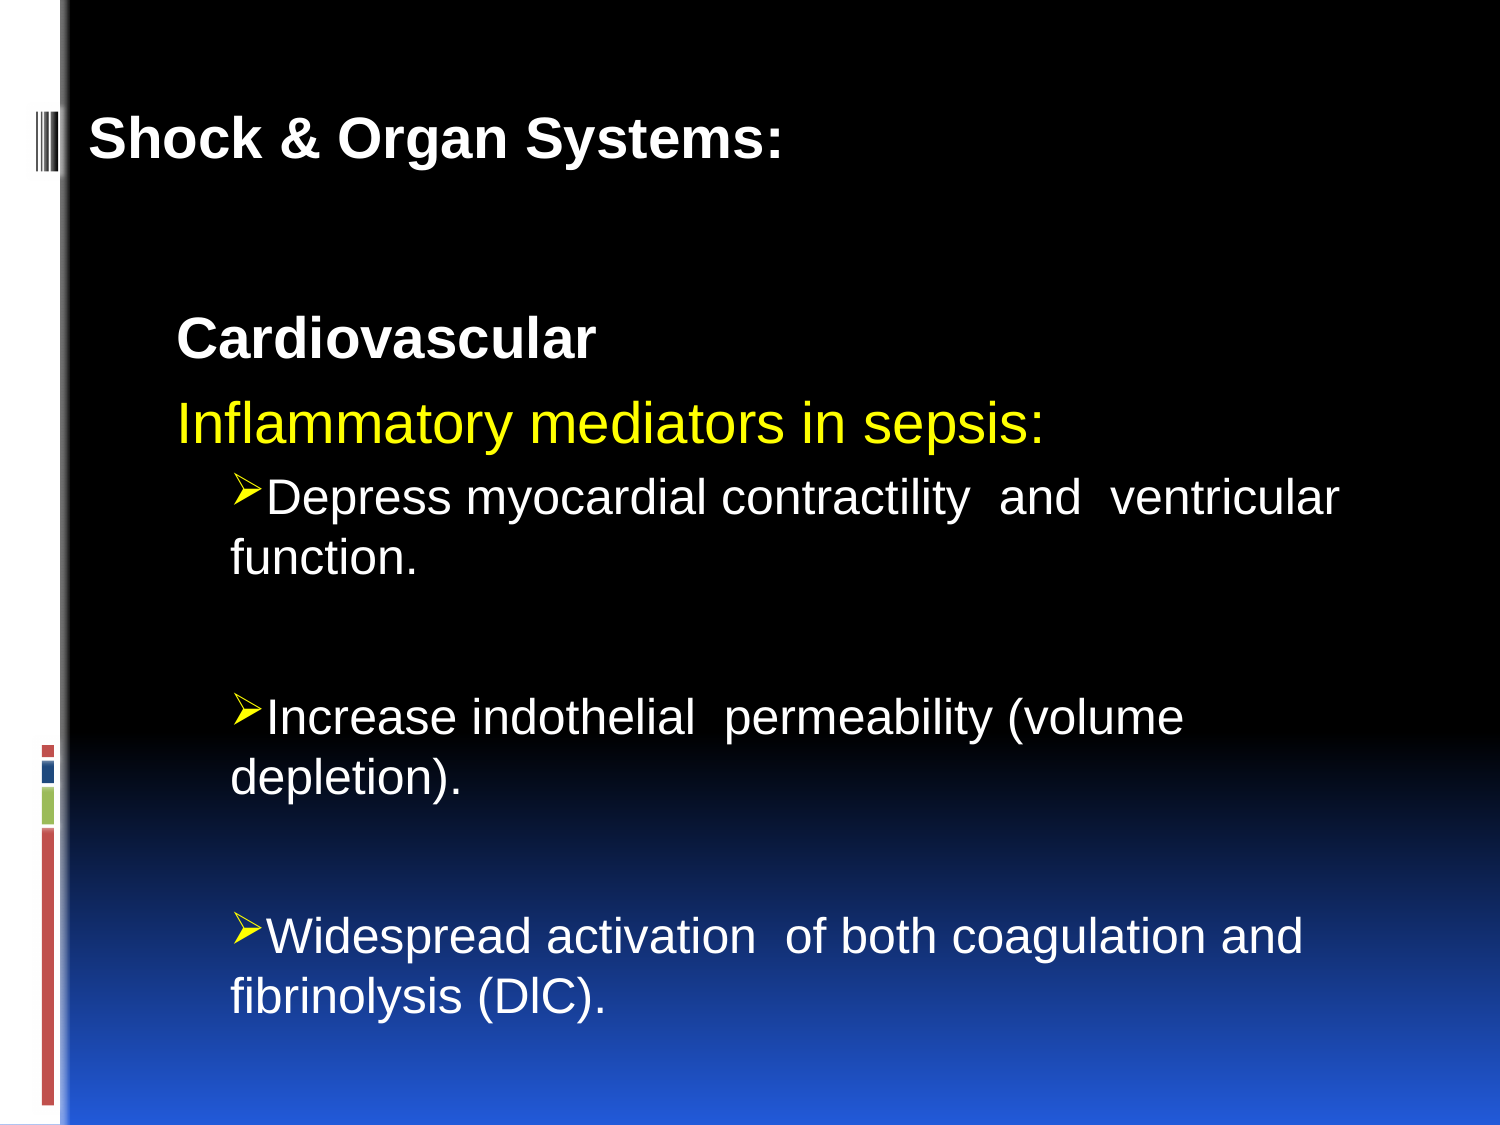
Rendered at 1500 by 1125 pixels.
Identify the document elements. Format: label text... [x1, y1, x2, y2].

list Cardiovascular Inflammatory mediators in sepsis: Depress myocardial contractility and ventricular function. Increase indothelial permeability (volume depletion). Widespread activation of both coagulation and fibrinolysis (DlC). [149, 292, 1426, 1043]
text_box Shock & Organ Systems: [62, 92, 850, 178]
